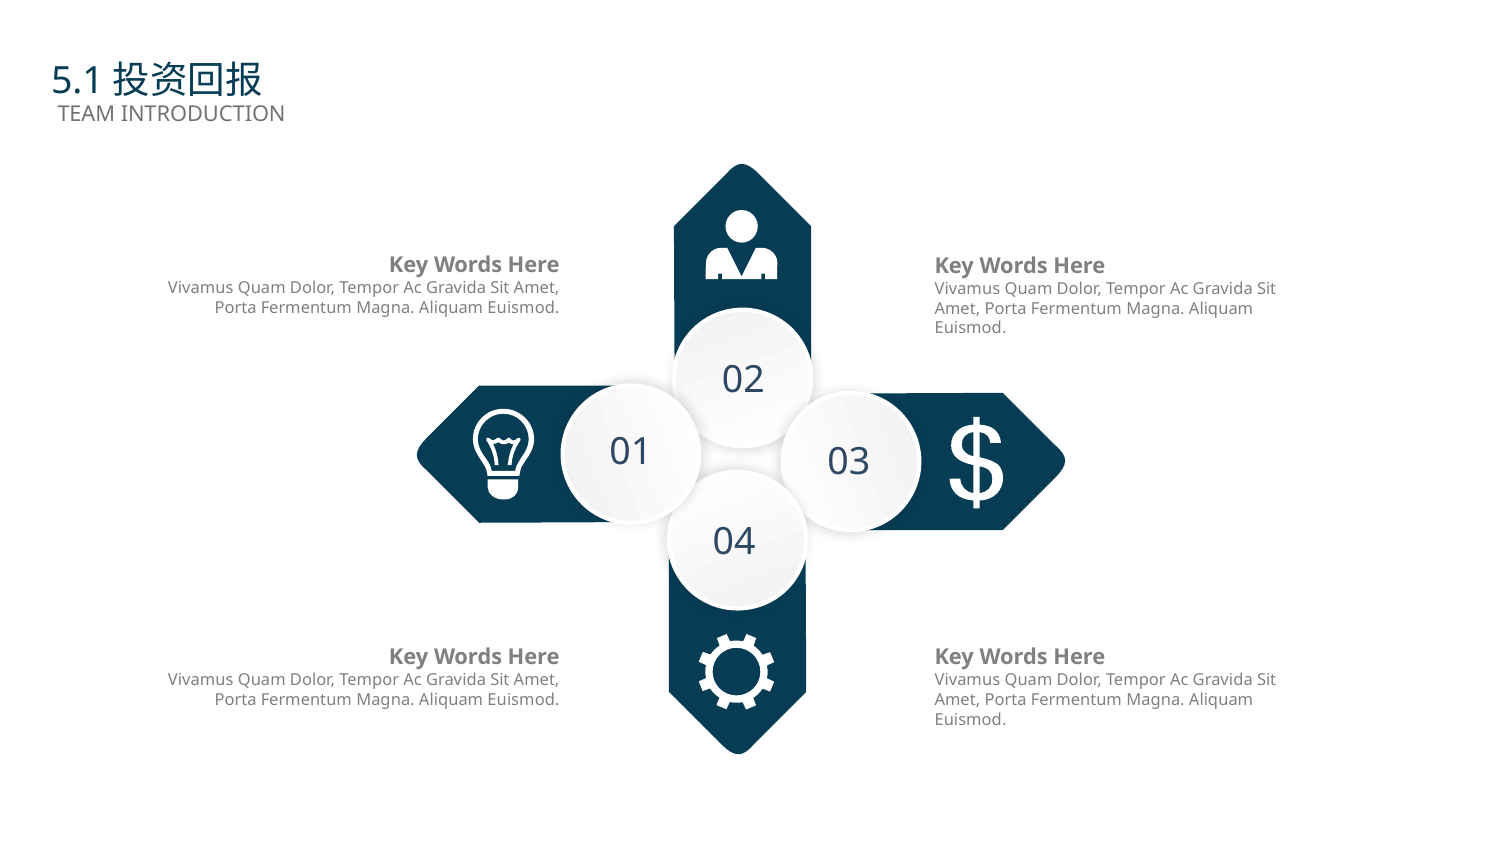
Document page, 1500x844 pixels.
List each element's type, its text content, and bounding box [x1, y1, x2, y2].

text_box [672, 308, 813, 448]
text_box 03 [810, 429, 887, 490]
text_box [781, 391, 921, 532]
text_box [672, 162, 813, 357]
text_box Key Words Here Vivamus Quam Dolor, Tempor Ac Gravida Sit Amet, Porta Fermentum Magna. Aliquam Euismod. [919, 609, 1332, 736]
text_box Key Words Here Vivamus Quam Dolor, Tempor Ac Gravida Sit Amet, Porta Fermentum Magna. Aliquam Euismod. [148, 217, 575, 325]
text_box Key Words Here Vivamus Quam Dolor, Tempor Ac Gravida Sit Amet, Porta Fermentum Magna. Aliquam Euismod. [919, 218, 1332, 345]
text_box 04 [696, 509, 773, 570]
text_box 02 [705, 347, 782, 408]
text_box Key Words Here Vivamus Quam Dolor, Tempor Ac Gravida Sit Amet, Porta Fermentum Magna. Aliquam Euismod. [148, 609, 575, 716]
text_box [705, 209, 778, 280]
text_box [948, 415, 1005, 510]
text_box [667, 470, 808, 610]
text_box [415, 384, 609, 524]
text_box [561, 384, 701, 524]
text_box 01 [592, 419, 669, 480]
text_box [697, 632, 776, 711]
text_box [667, 560, 808, 756]
text_box [874, 391, 1067, 532]
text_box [472, 408, 535, 500]
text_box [57, 44, 302, 134]
